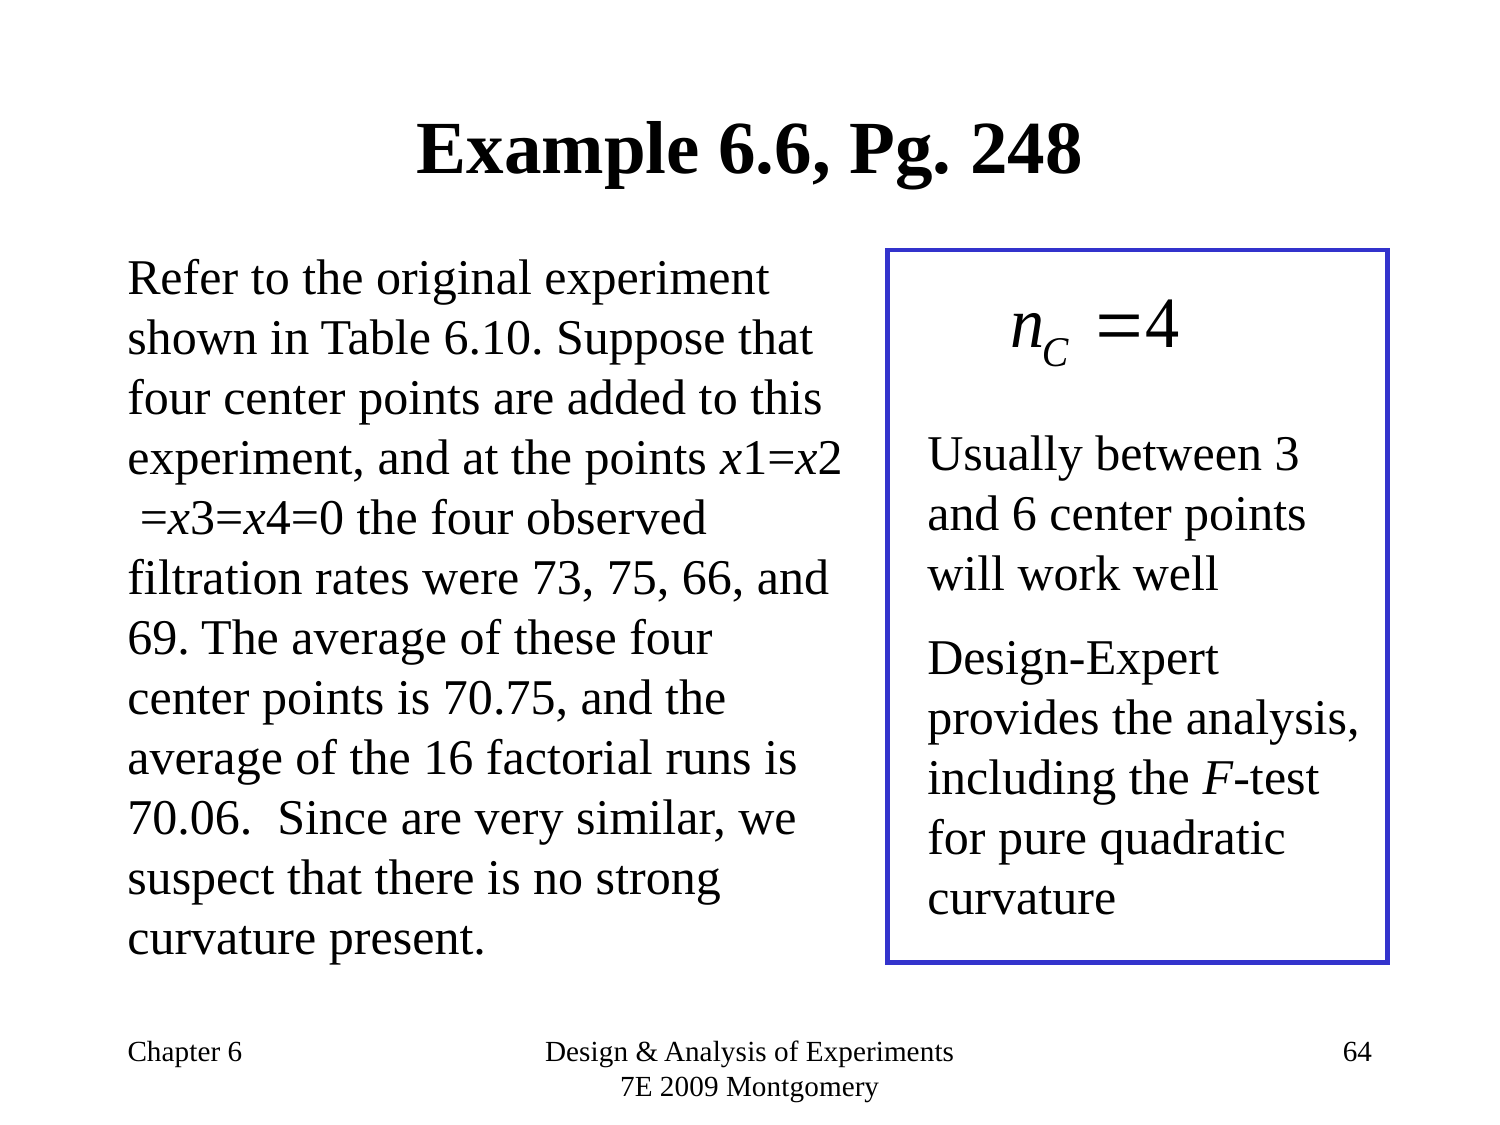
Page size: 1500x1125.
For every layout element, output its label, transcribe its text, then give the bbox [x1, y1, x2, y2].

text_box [999, 274, 1194, 384]
slide_number 64 [1074, 1024, 1388, 1101]
text_box [887, 249, 1388, 963]
footer Design & Analysis of Experiments 7E 2009 Montgomery [512, 1024, 988, 1101]
title Example 6.6, Pg. 248 [112, 49, 1388, 238]
slide_number Chapter 6 [112, 1033, 426, 1101]
text_box Refer to the original experiment shown in Table 6.10. Suppose that four center points are added to this experiment, and at the points x1=x2 =x3=x4=0 the four observed filtration rates were 73, 75, 66, and 69. The average of these four center points is 70.75, and the average of the 16 factorial runs is 70.06. Since are very similar, we suspect that there is no strong curvature present. [112, 237, 863, 1033]
